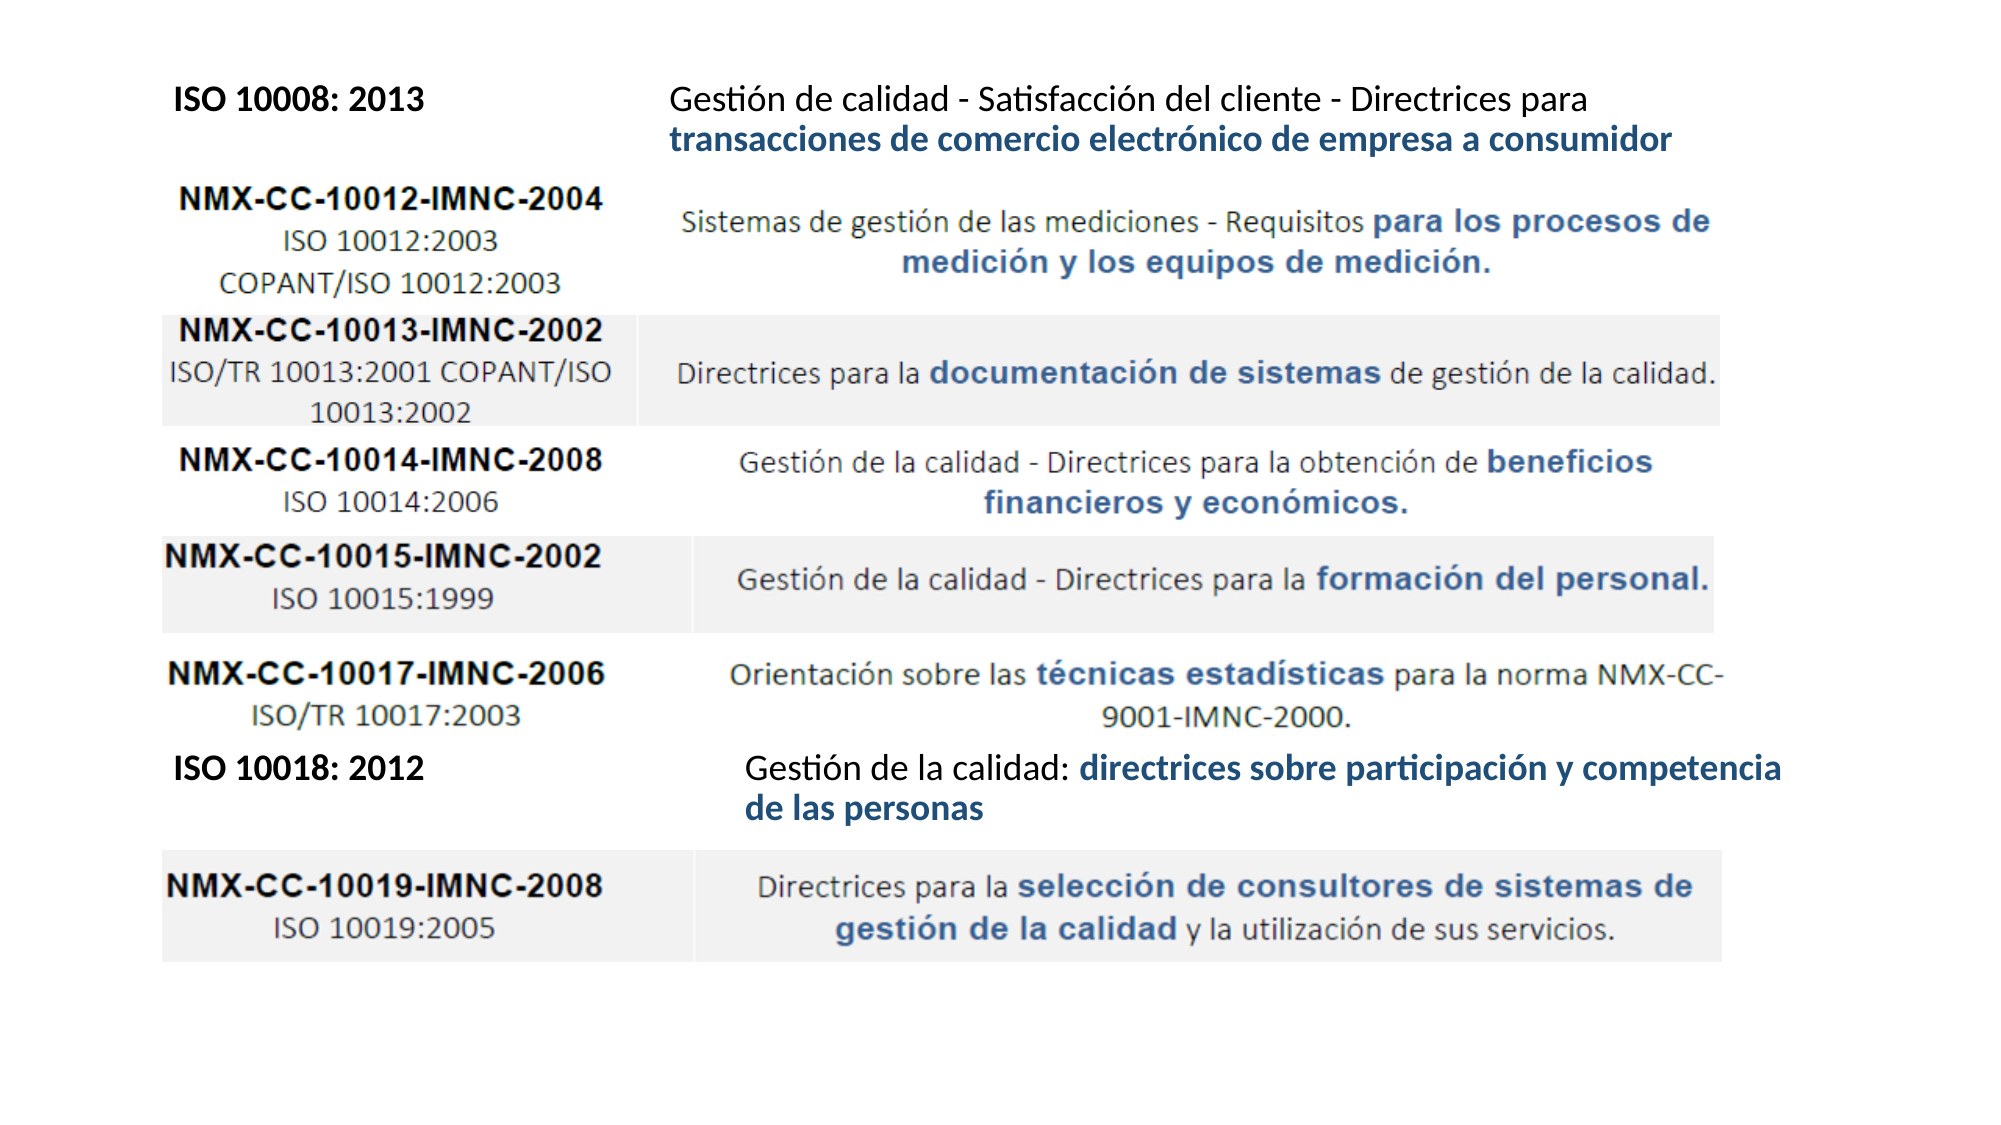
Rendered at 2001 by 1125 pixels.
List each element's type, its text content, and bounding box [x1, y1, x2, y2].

picture [162, 536, 1714, 633]
table_header Gestión de calidad - Satisfacción del cliente - Directrices para transacciones de comercio electrónico de empresa a consumidor [658, 80, 1725, 161]
table_header ISO 10008: 2013 [162, 80, 658, 161]
picture [162, 850, 1722, 962]
picture [162, 432, 1714, 531]
picture [162, 315, 1720, 427]
picture [162, 182, 1720, 303]
table_header Gestión de la calidad: directrices sobre participación y competencia de las personas [734, 749, 1805, 830]
picture [162, 638, 1727, 744]
table_header ISO 10018: 2012 [162, 749, 734, 830]
